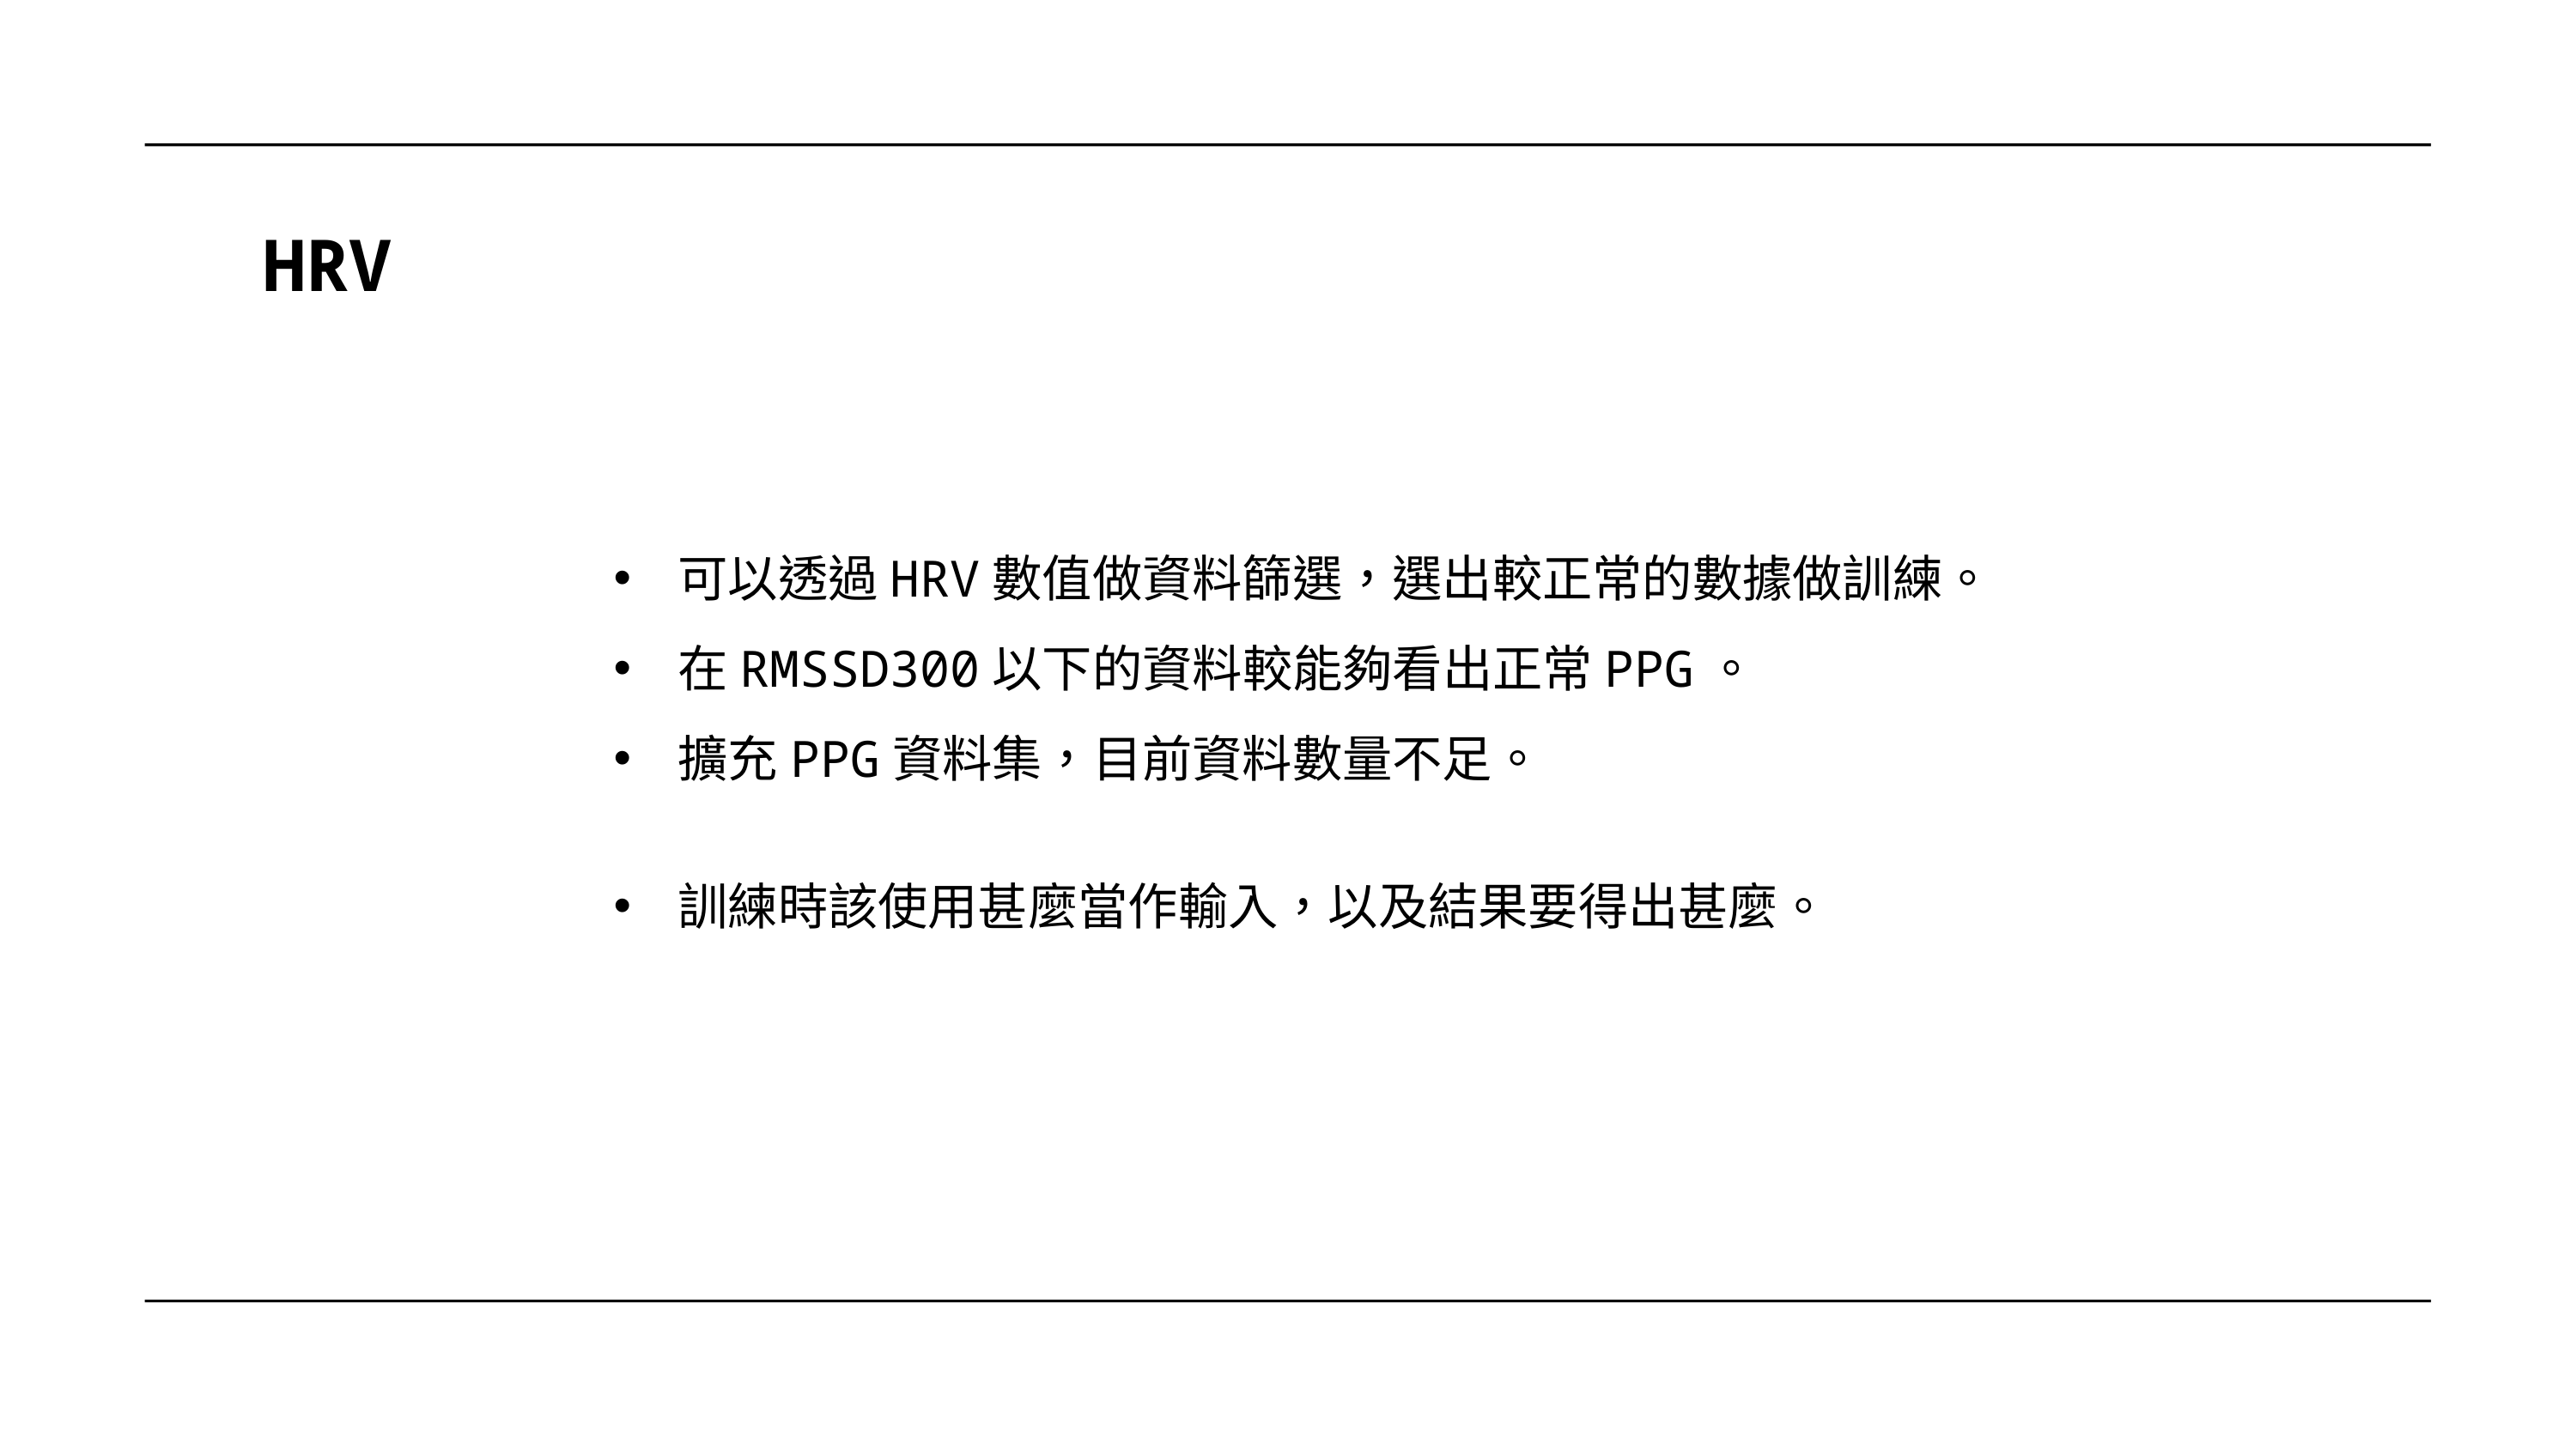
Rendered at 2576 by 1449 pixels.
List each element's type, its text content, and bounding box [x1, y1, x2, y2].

text_box 可以透過HRV數值做資料篩選，選出較正常的數據做訓練。 在RMSSD300以下的資料較能夠看出正常PPG。 擴充PPG資料集，目前資料數量不足。 訓練時該使用甚麼當作輸入，以及結果要得出甚麼。 [600, 510, 2265, 942]
text_box HRV [161, 177, 494, 306]
